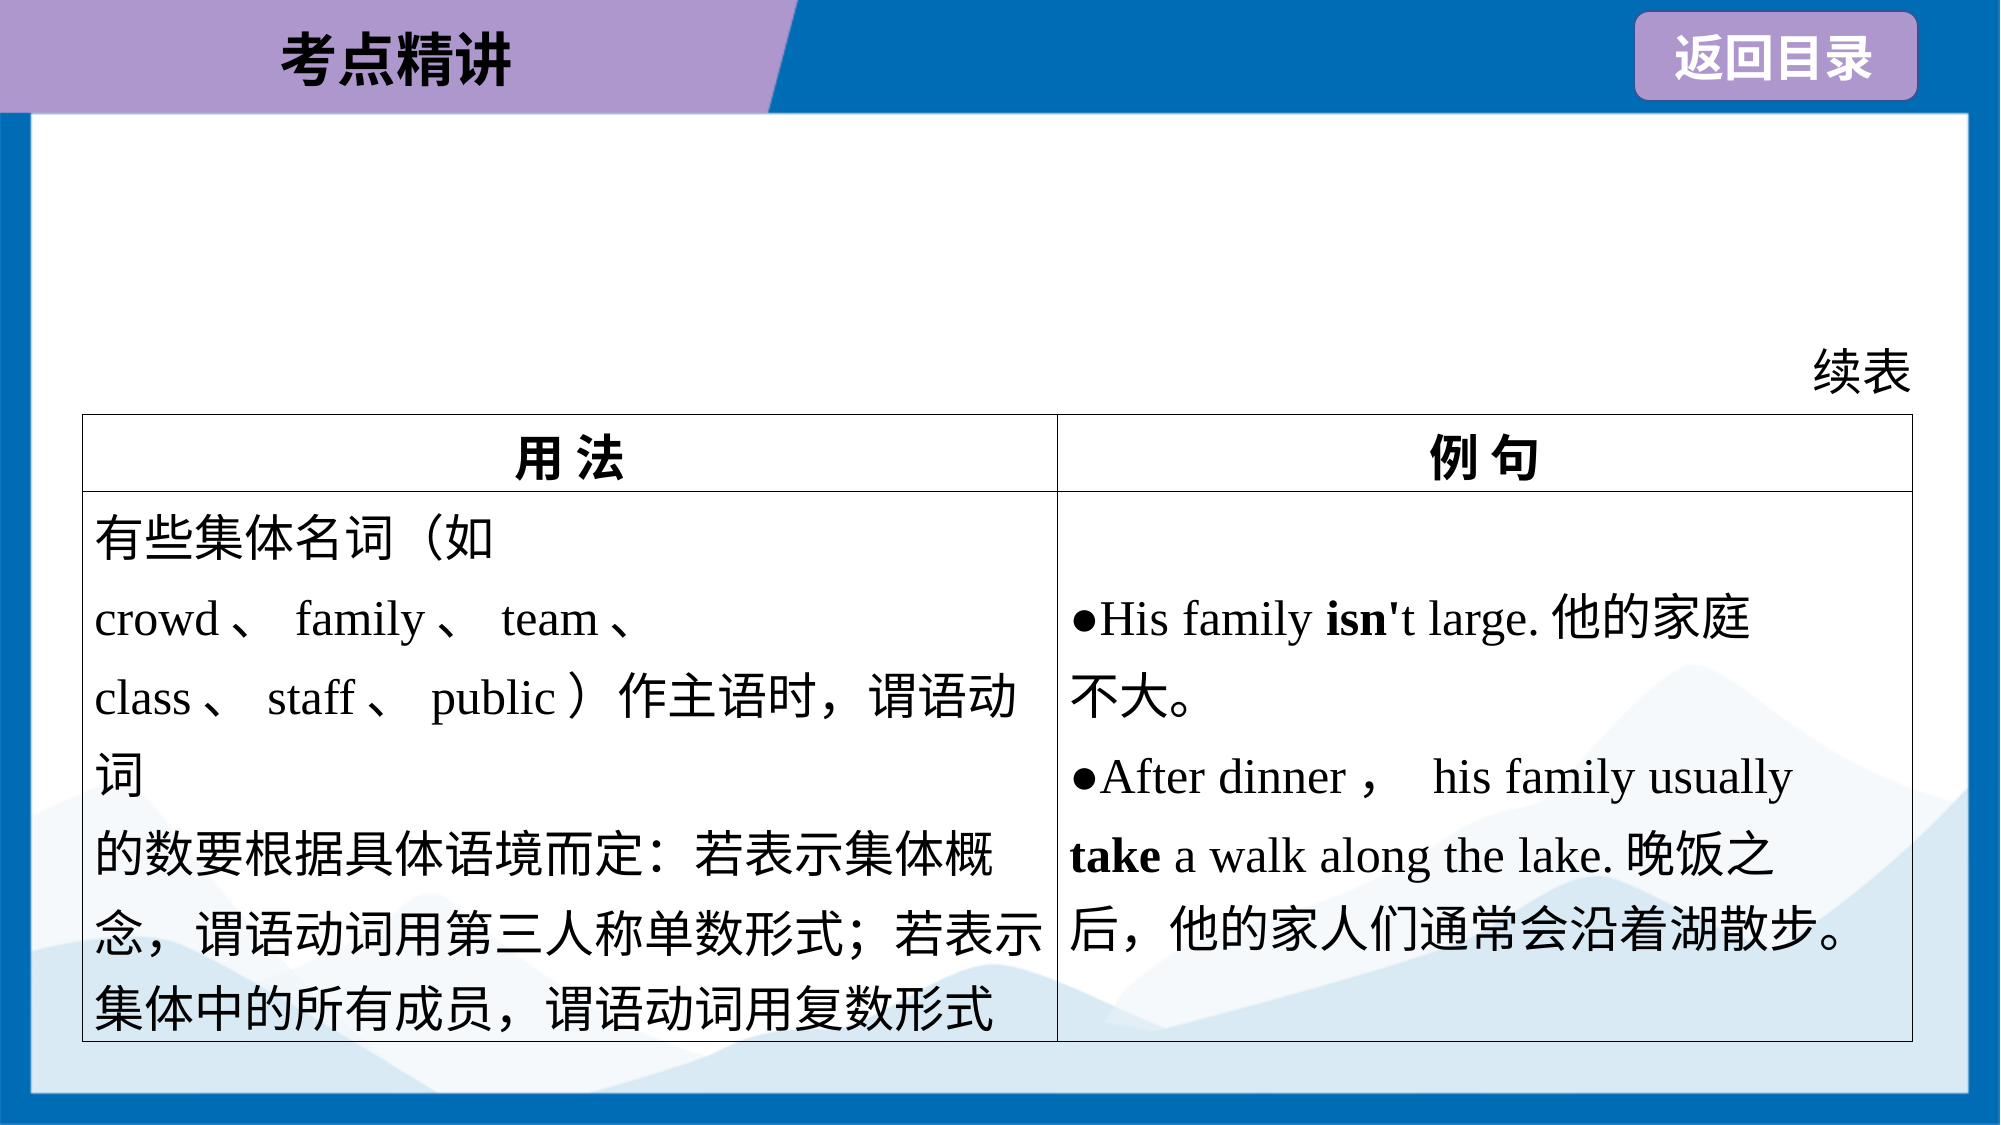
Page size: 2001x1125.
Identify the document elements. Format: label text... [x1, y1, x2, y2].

text_box 续表 [1811, 313, 1913, 401]
picture [0, 0, 2000, 1125]
table_cell 有些集体名词（如crowd、family、team、 class、staff、public）作主语时，谓语动词 的数要根据具体语境而定：若表示集体概 念，谓语动词用第三人称单数形式；若表示 集体中的所有成员，谓语动词用复数形式 [83, 492, 1057, 1041]
table_cell ●His family isn't large.他的家庭 不大。 ●After dinner， his family usually take a walk along the lake.晚饭之 后，他的家人们通常会沿着湖散步。 [1058, 492, 1912, 1041]
table_header 例 句 [1058, 415, 1912, 491]
table_header 用 法 [83, 415, 1057, 491]
